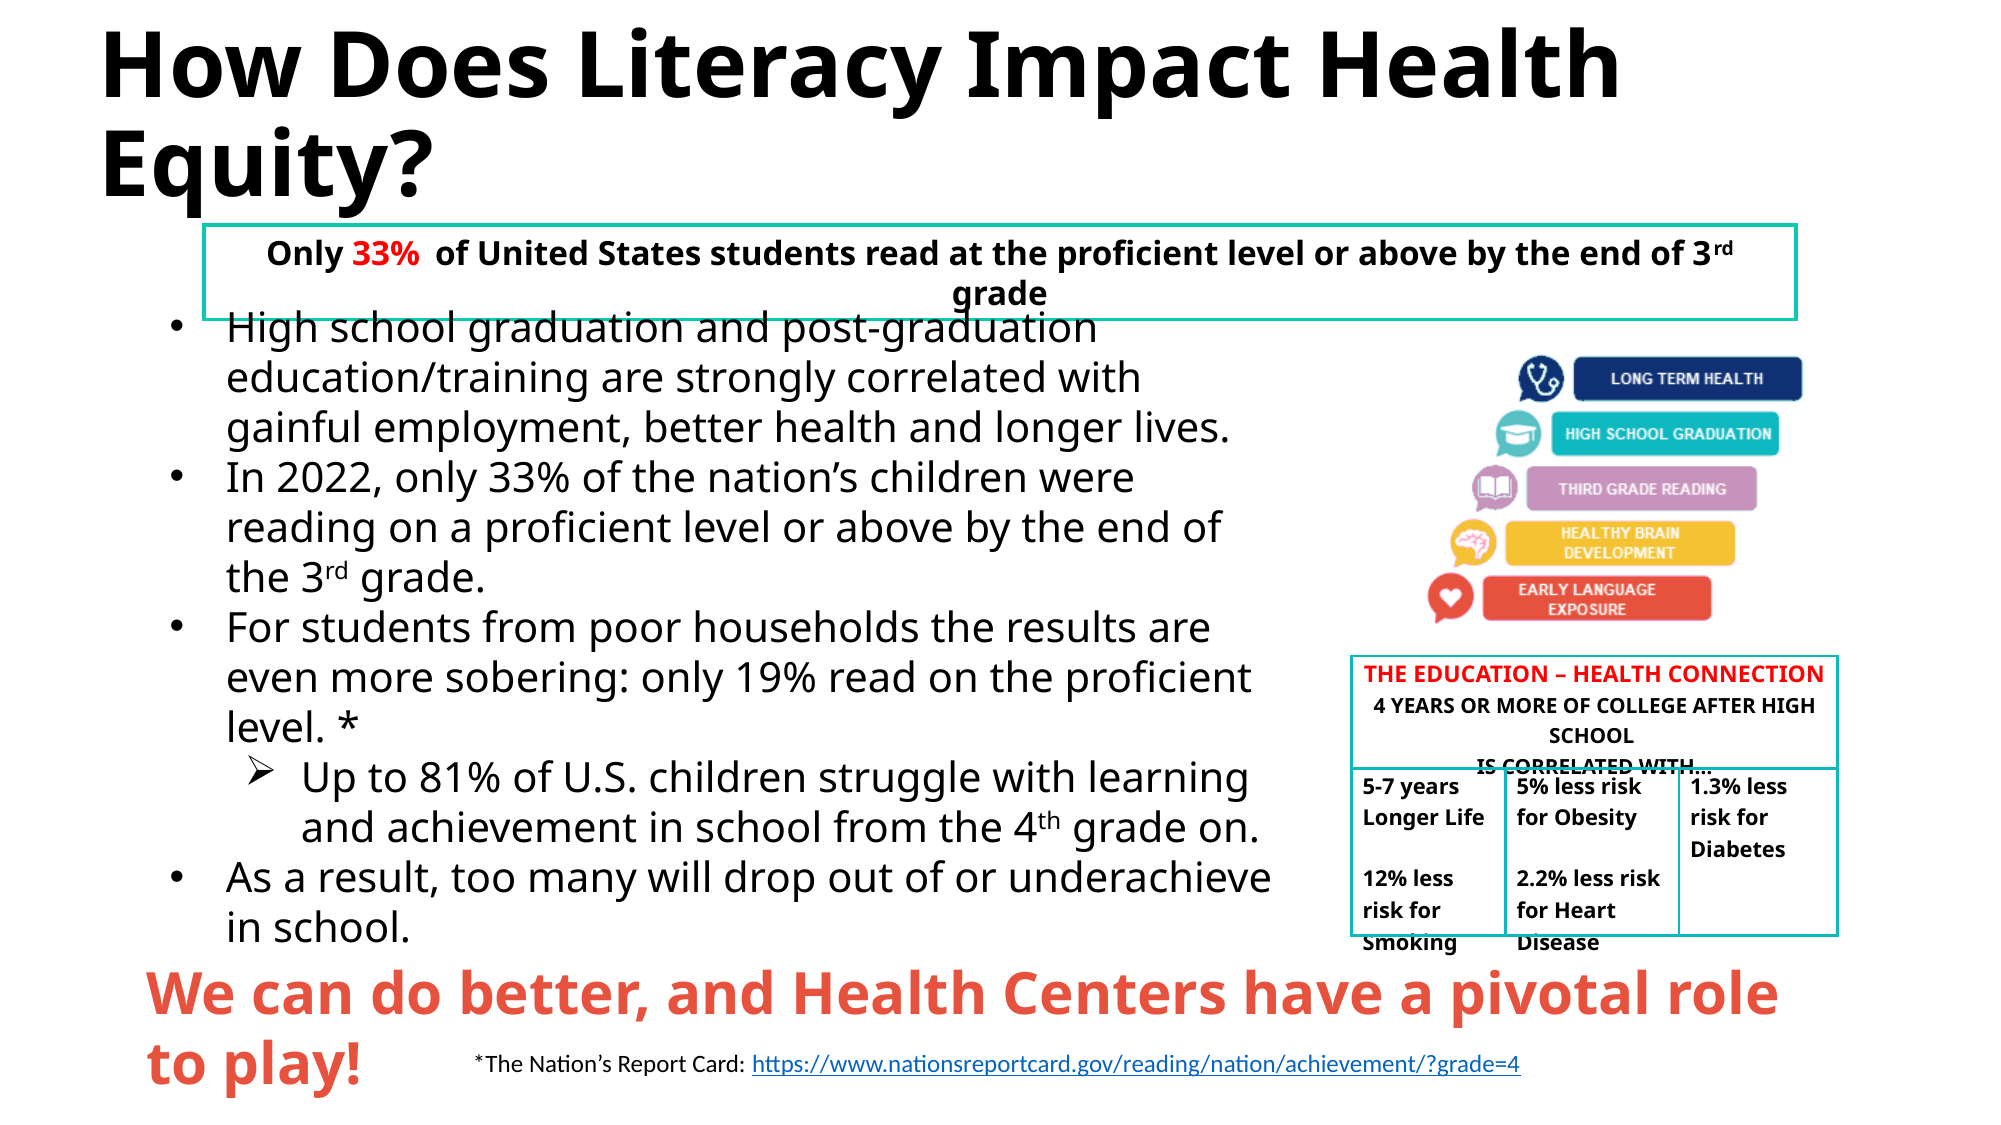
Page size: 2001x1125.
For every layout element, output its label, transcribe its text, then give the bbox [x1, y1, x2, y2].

table_cell 1.3% less risk for Diabetes [1680, 770, 1836, 934]
table_cell 5% less risk for Obesity 2.2% less risk for Heart Disease [1507, 770, 1678, 934]
picture [1420, 349, 1806, 636]
text_box Only 33% of United States students read at the proficient level or above by the end of 3rd grade [203, 224, 1796, 320]
text_box High school graduation and post-graduation education/training are strongly correlated with gainful employment, better health and longer lives. In 2022, only 33% of the nation’s children were reading on a proficient level or above by the end of the 3rd grade. For students from poor households the results are even more sobering: only 19% read on the proficient level. * Up to 81% of U.S. children struggle with learning and achievement in school from the 4th grade on. As a result, too many will drop out of or underachieve in school. [154, 292, 1291, 948]
table_header THE EDUCATION – HEALTH CONNECTION 4 YEARS OR MORE OF COLLEGE AFTER HIGH SCHOOL IS CORRELATED WITH… [1353, 657, 1836, 767]
title How Does Literacy Impact Health Equity? [83, 46, 1916, 188]
table_cell 5-7 years Longer Life 12% less risk for Smoking [1353, 770, 1504, 934]
text_box We can do better, and Health Centers have a pivotal role to play! [131, 948, 1869, 1104]
